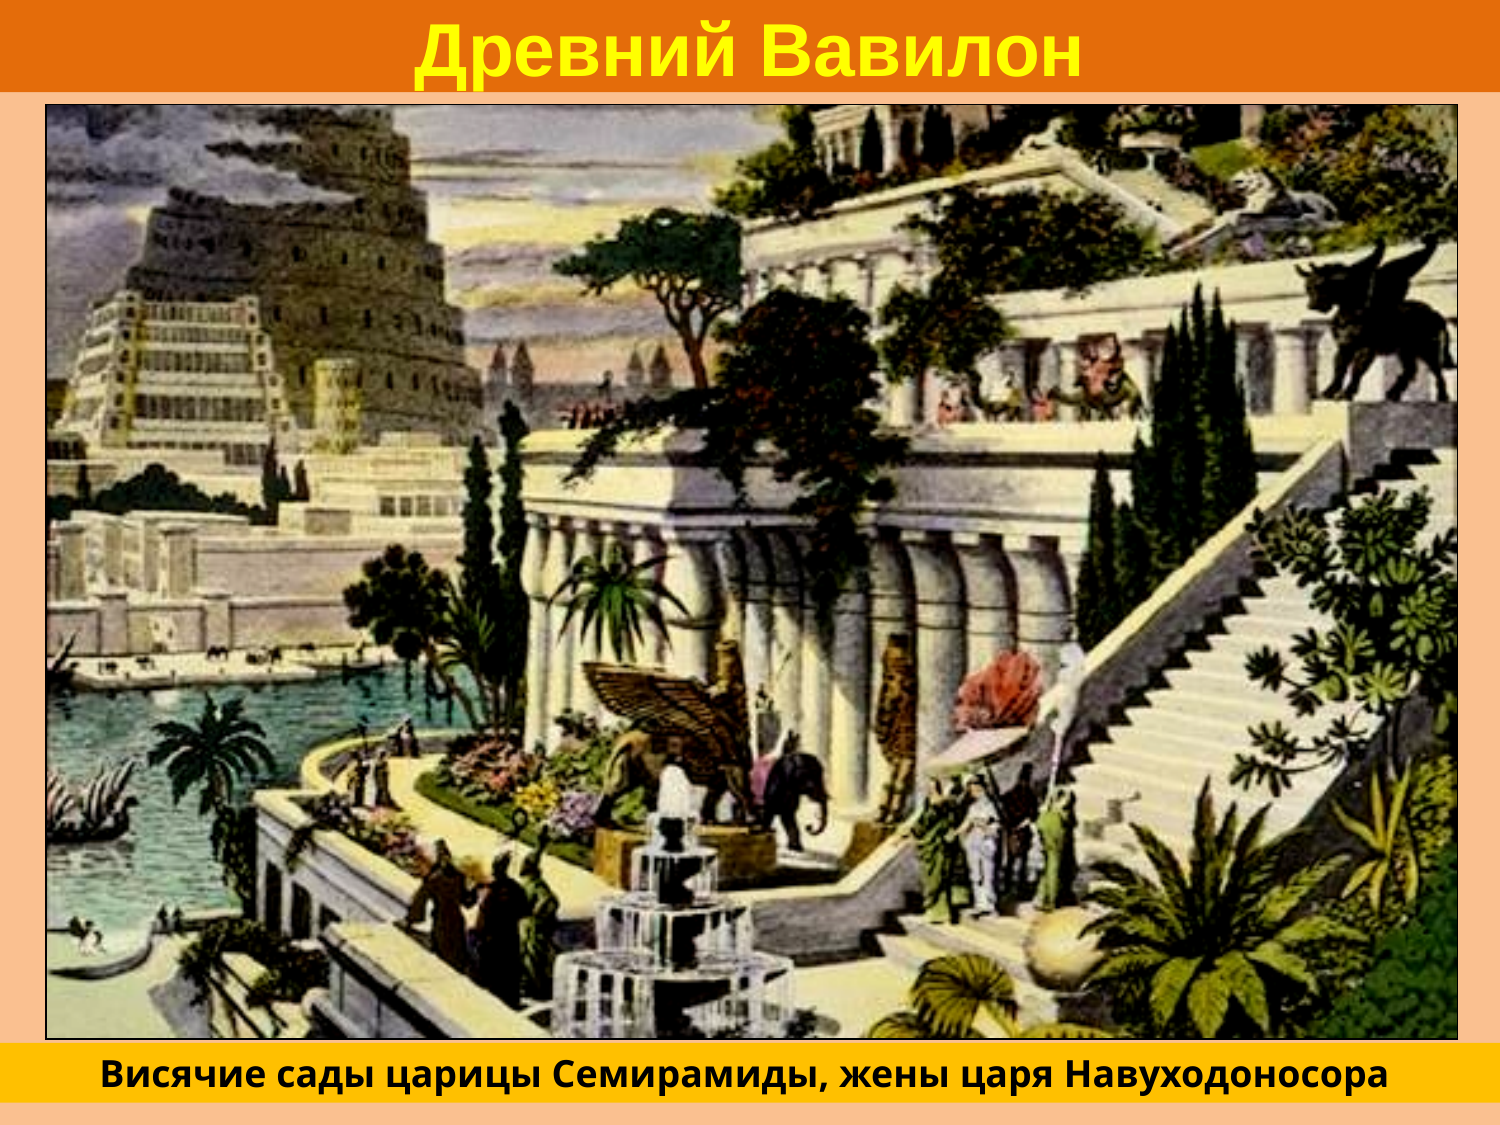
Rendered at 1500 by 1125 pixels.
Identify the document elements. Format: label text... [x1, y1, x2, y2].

picture [46, 105, 1457, 1039]
text_box Висячие сады царицы Семирамиды, жены царя Навуходоносора [0, 1042, 1500, 1103]
title Древний Вавилон [0, 0, 1500, 93]
